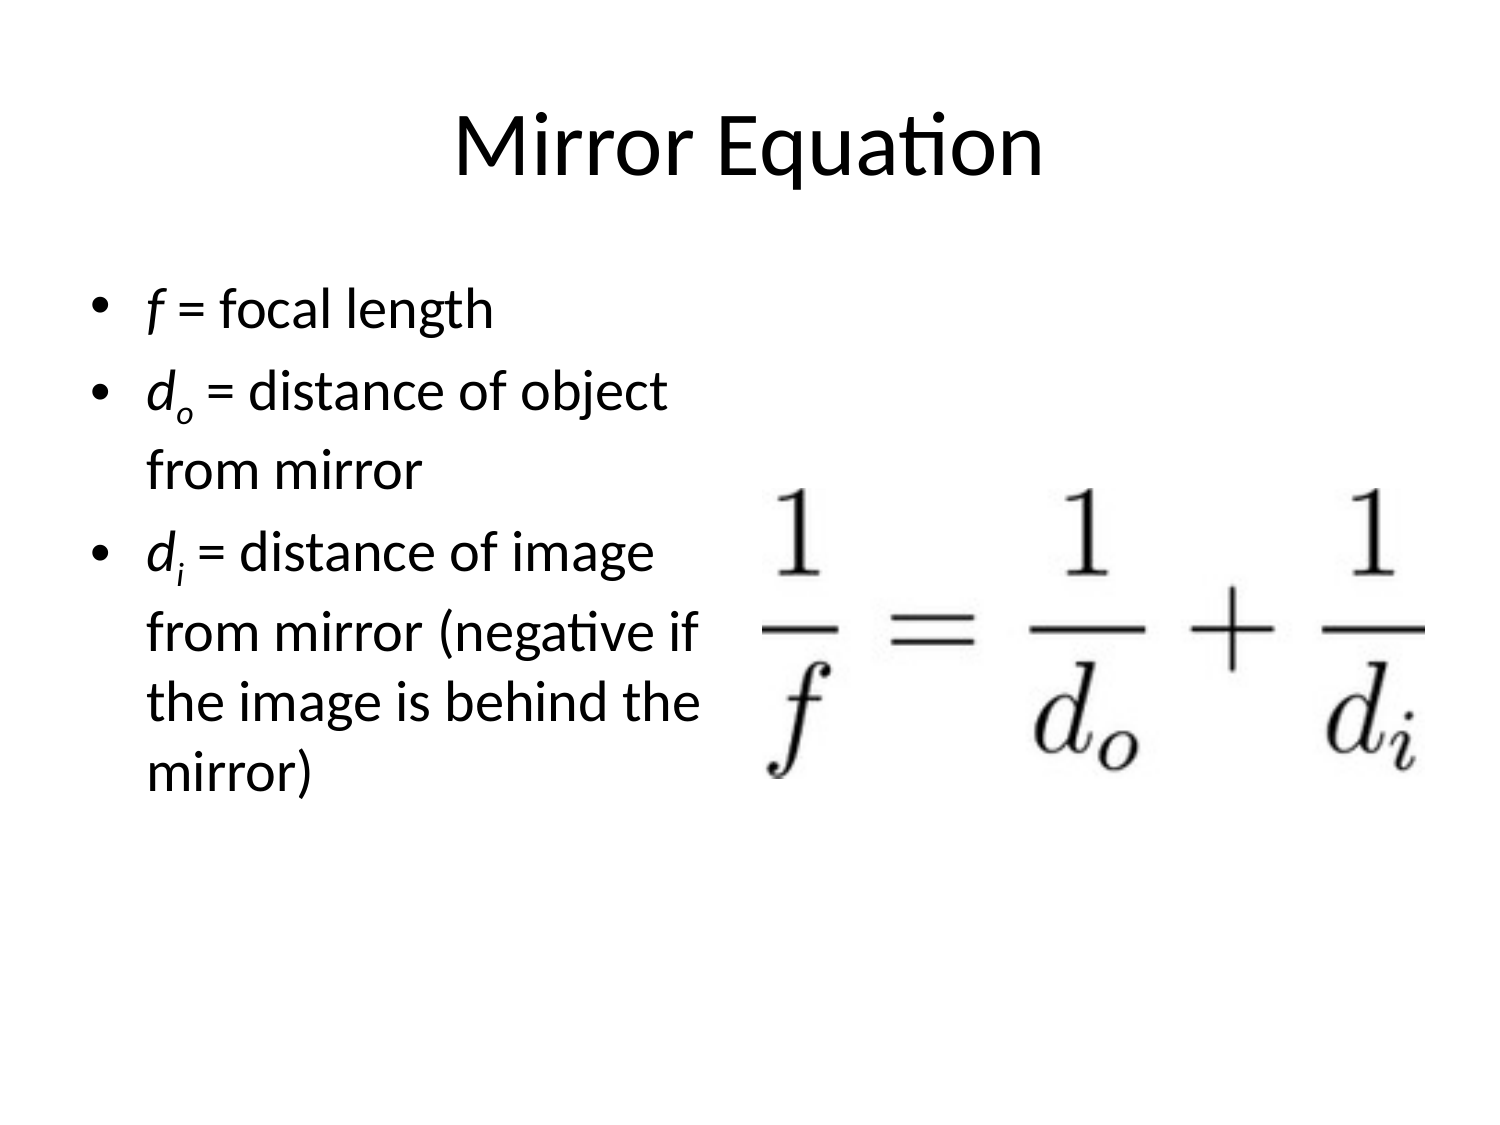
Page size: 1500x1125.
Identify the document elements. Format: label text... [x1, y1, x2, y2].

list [762, 262, 1426, 1006]
list f = focal length do = distance of object from mirror di = distance of image from mirror (negative if the image is behind the mirror) [75, 262, 738, 1005]
title Mirror Equation [75, 45, 1425, 233]
